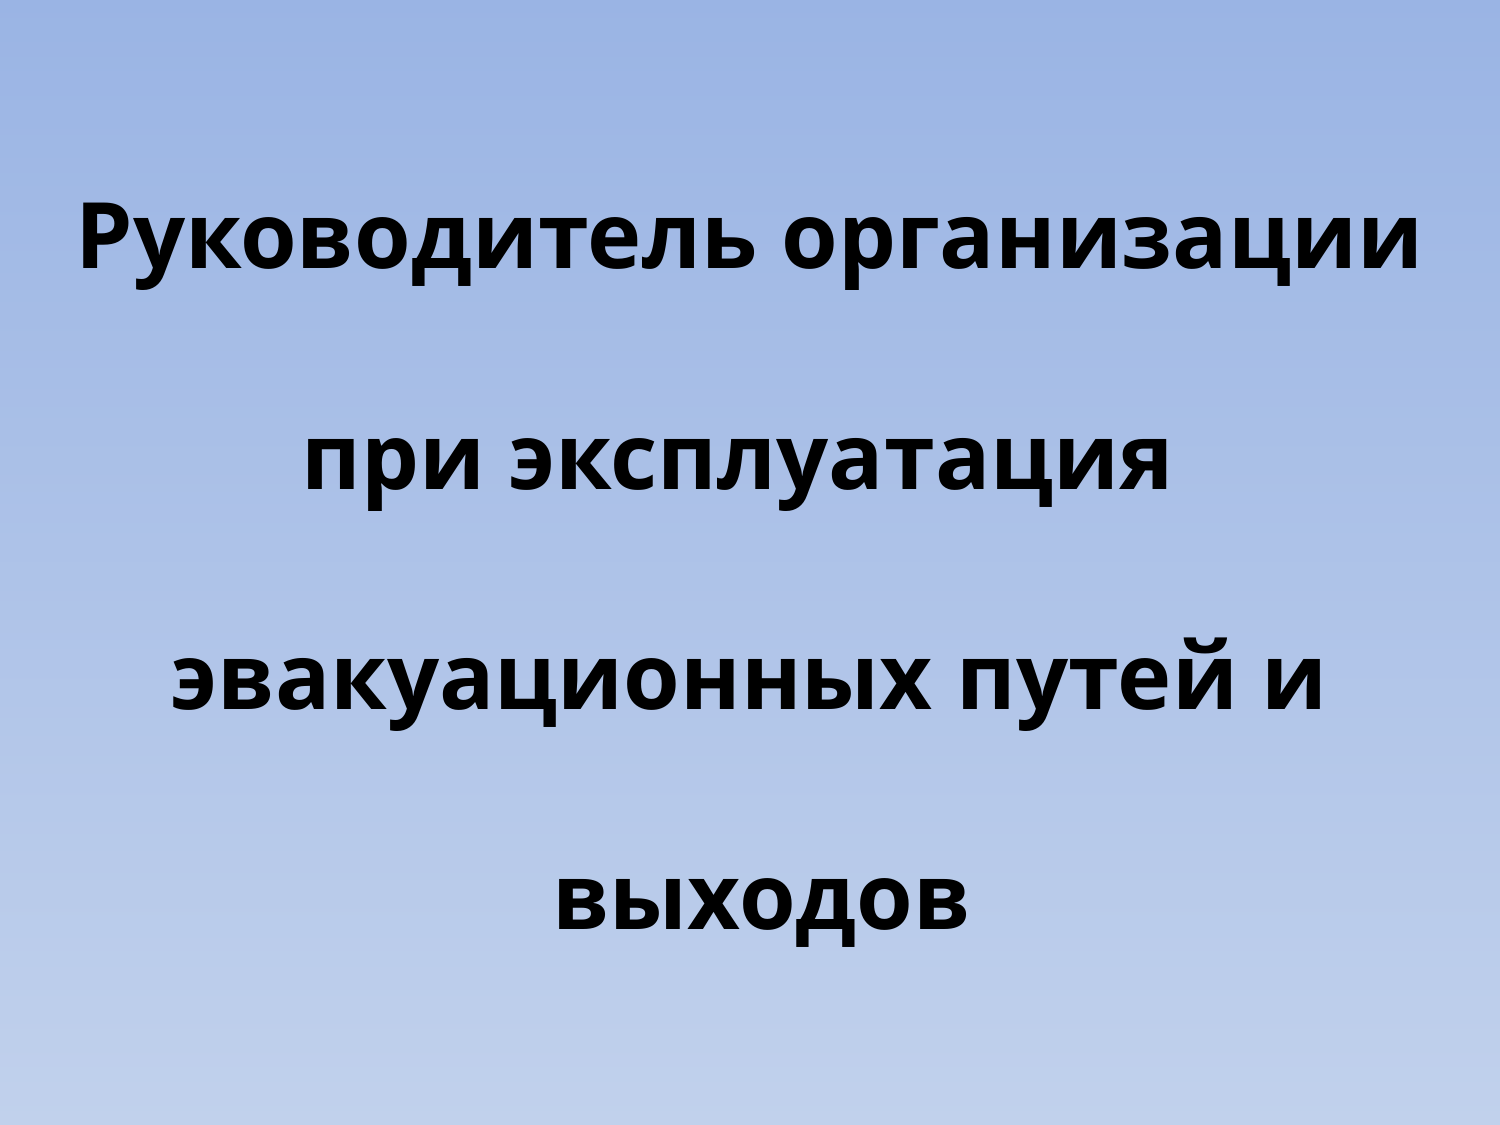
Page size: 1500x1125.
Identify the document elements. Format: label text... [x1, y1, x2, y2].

title Руководитель организации при эксплуатация эвакуационных путей и выходов [0, 0, 1500, 1125]
